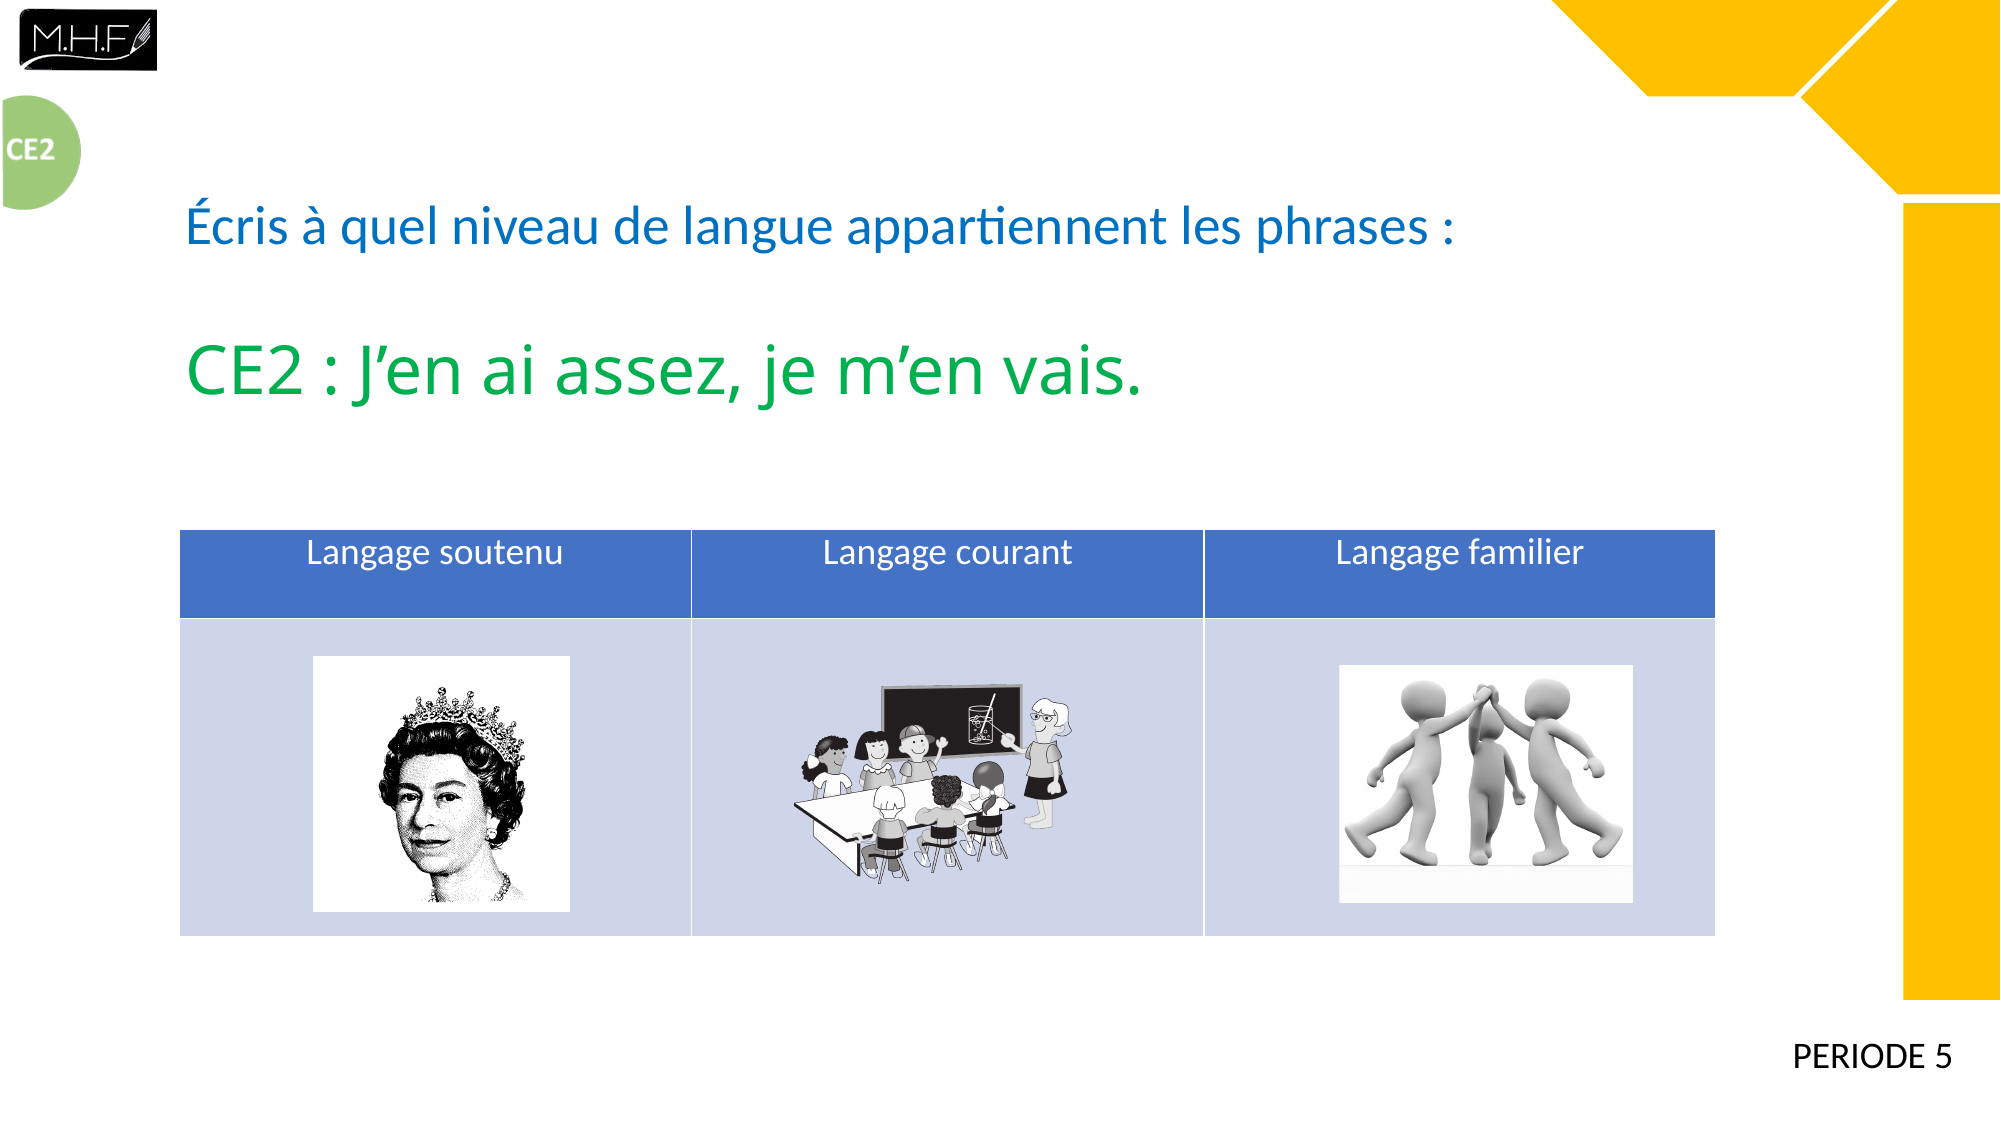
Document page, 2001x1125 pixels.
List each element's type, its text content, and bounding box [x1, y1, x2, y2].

table_cell [1205, 619, 1715, 936]
text_box PERIODE 5 [1364, 1023, 1969, 1125]
picture [313, 656, 570, 912]
table_cell [692, 619, 1203, 936]
picture [794, 684, 1072, 884]
table_header Langage soutenu [180, 530, 691, 618]
text_box [1799, 0, 2000, 196]
title Écris à quel niveau de langue appartiennent les phrases : CE2 : J’en ai assez, je m’en vais. [170, 187, 1767, 500]
picture [1339, 665, 1633, 903]
picture [0, 95, 101, 210]
table_header Langage familier [1205, 530, 1715, 618]
text_box [1549, 0, 1892, 98]
table_cell [180, 619, 691, 936]
text_box [1902, 202, 2000, 1001]
picture [16, 7, 157, 74]
table_header Langage courant [692, 530, 1203, 618]
